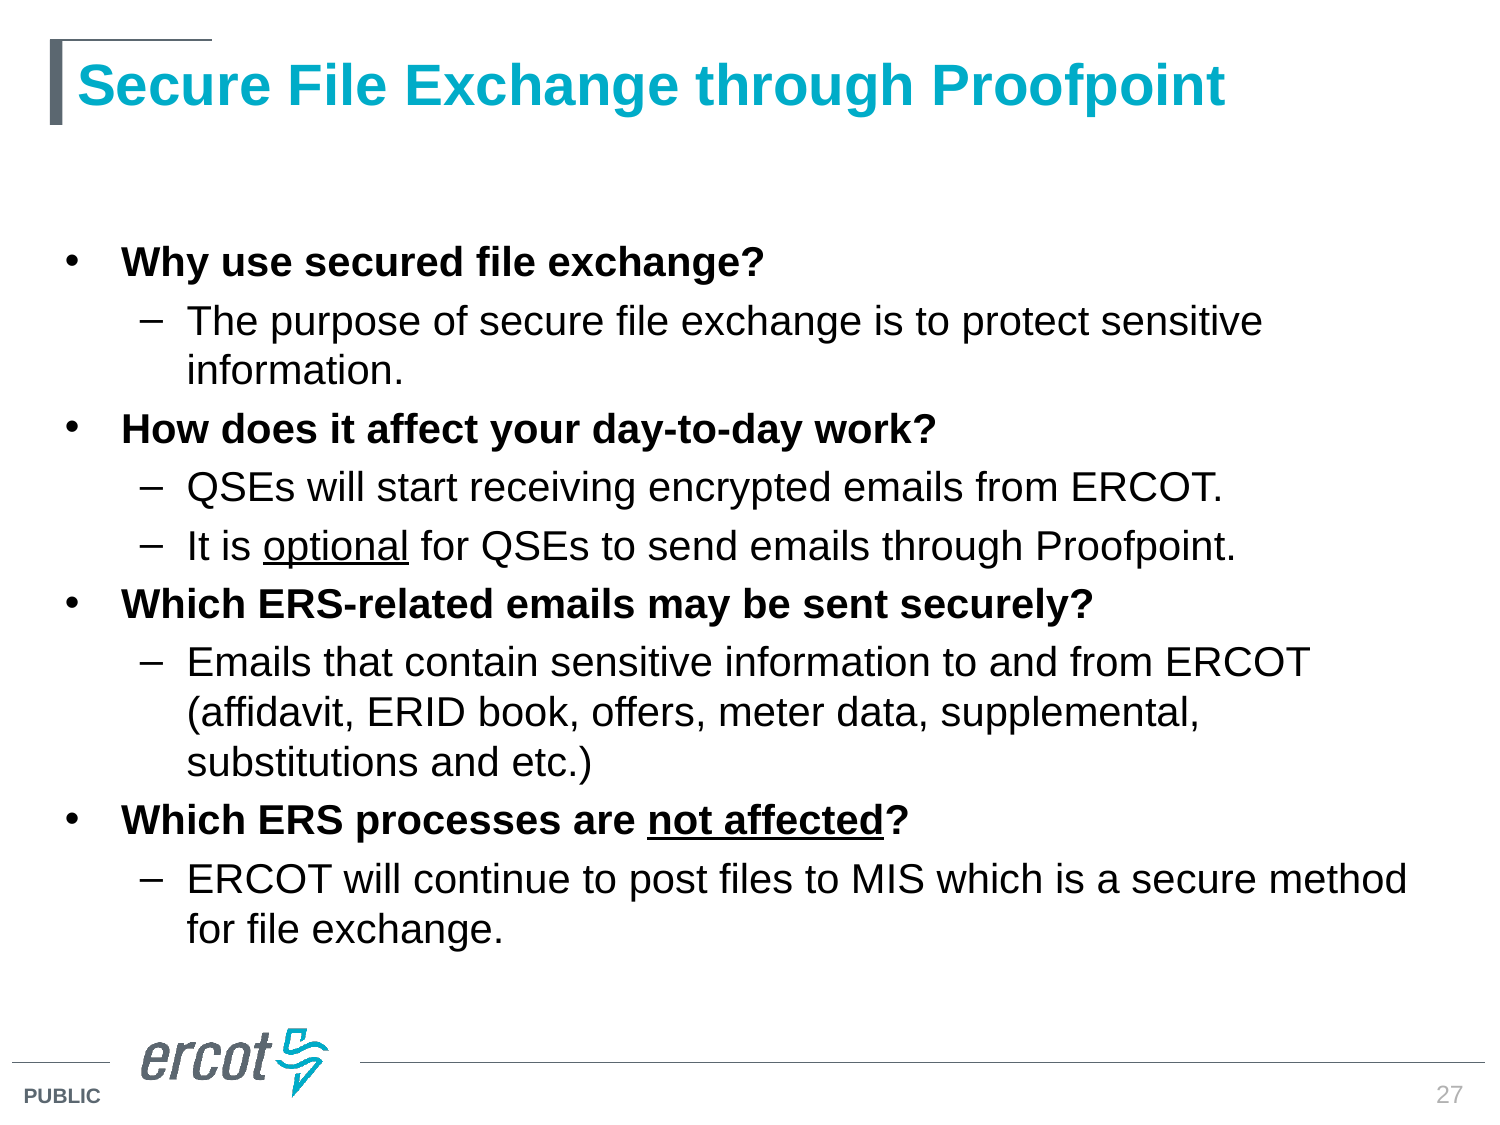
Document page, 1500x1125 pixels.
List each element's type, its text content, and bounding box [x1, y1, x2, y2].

list Why use secured file exchange? The purpose of secure file exchange is to protect sensitive information. How does it affect your day-to-day work? QSEs will start receiving encrypted emails from ERCOT. It is optional for QSEs to send emails through Proofpoint. Which ERS-related emails may be sent securely? Emails that contain sensitive information to and from ERCOT (affidavit, ERID book, offers, meter data, supplemental, substitutions and etc.) Which ERS processes are not affected? ERCOT will continue to post files to MIS which is a secure method for file exchange. [50, 227, 1450, 1000]
picture [137, 1024, 332, 1100]
slide_number 27 [1412, 1076, 1488, 1112]
title Secure File Exchange through Proofpoint [62, 39, 1450, 227]
